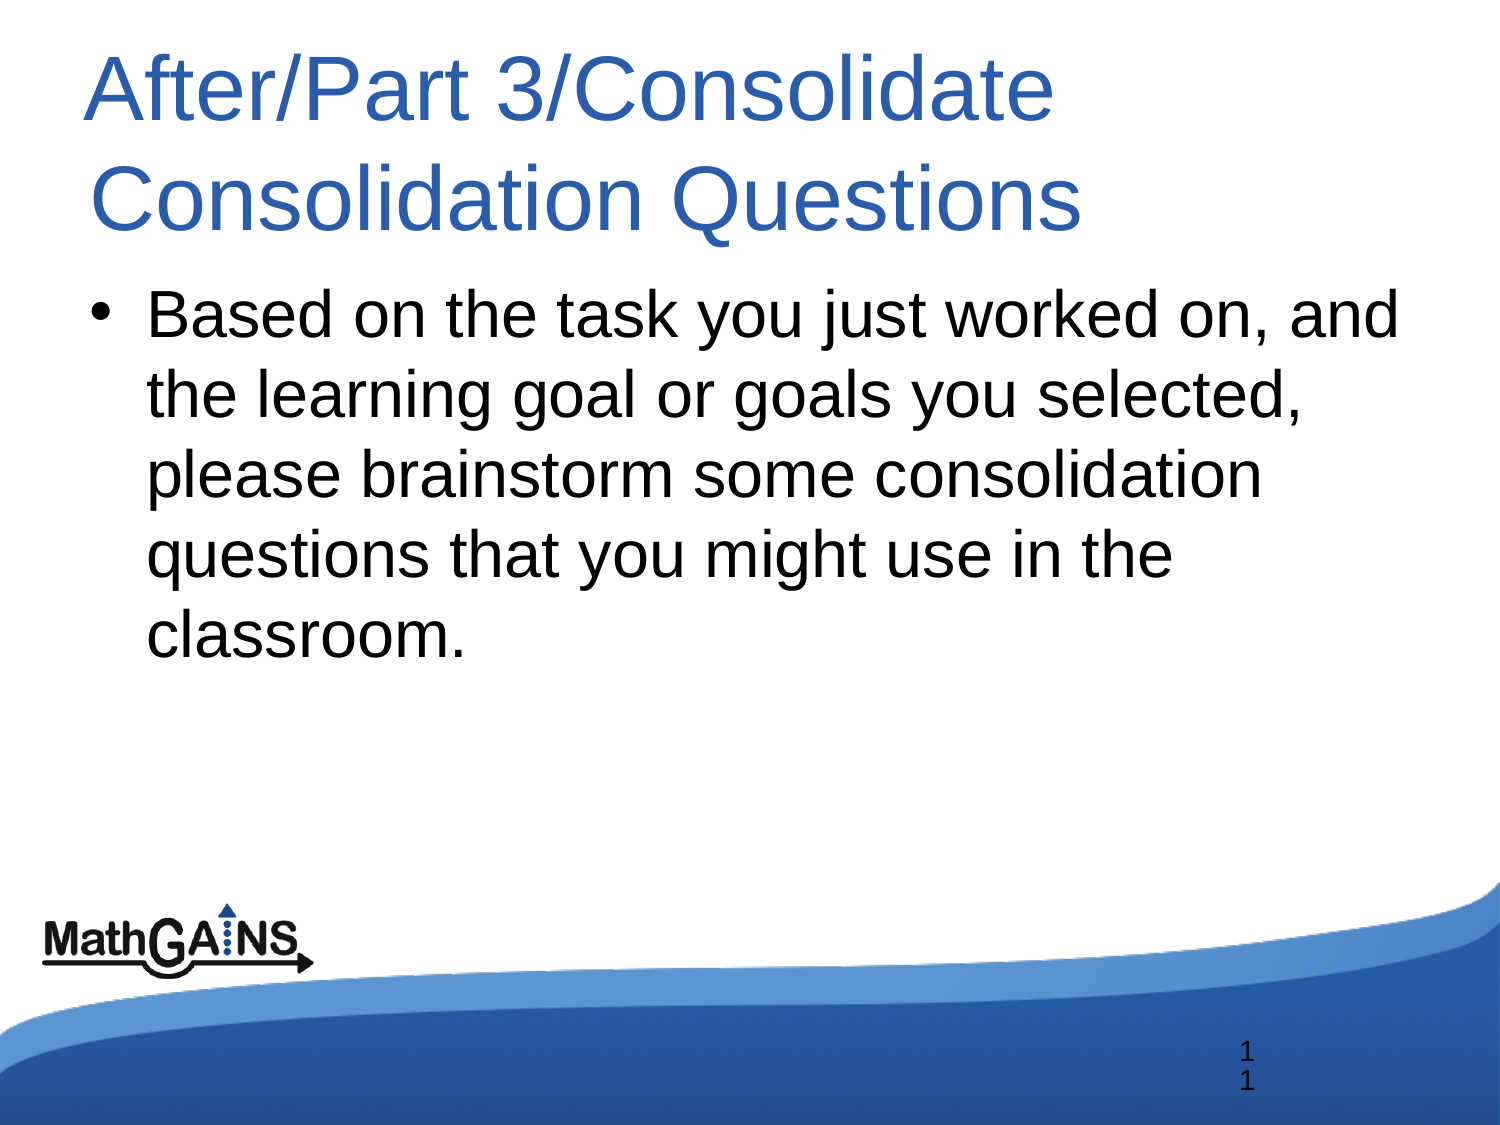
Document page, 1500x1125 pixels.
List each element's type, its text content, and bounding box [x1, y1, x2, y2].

list Based on the task you just worked on, and the learning goal or goals you selected, please brainstorm some consolidation questions that you might use in the classroom. [74, 261, 1426, 776]
title After/Part 3/Consolidate Consolidation Questions [74, 14, 1426, 261]
slide_number 11 [1223, 1023, 1277, 1075]
picture [0, 878, 1500, 1125]
